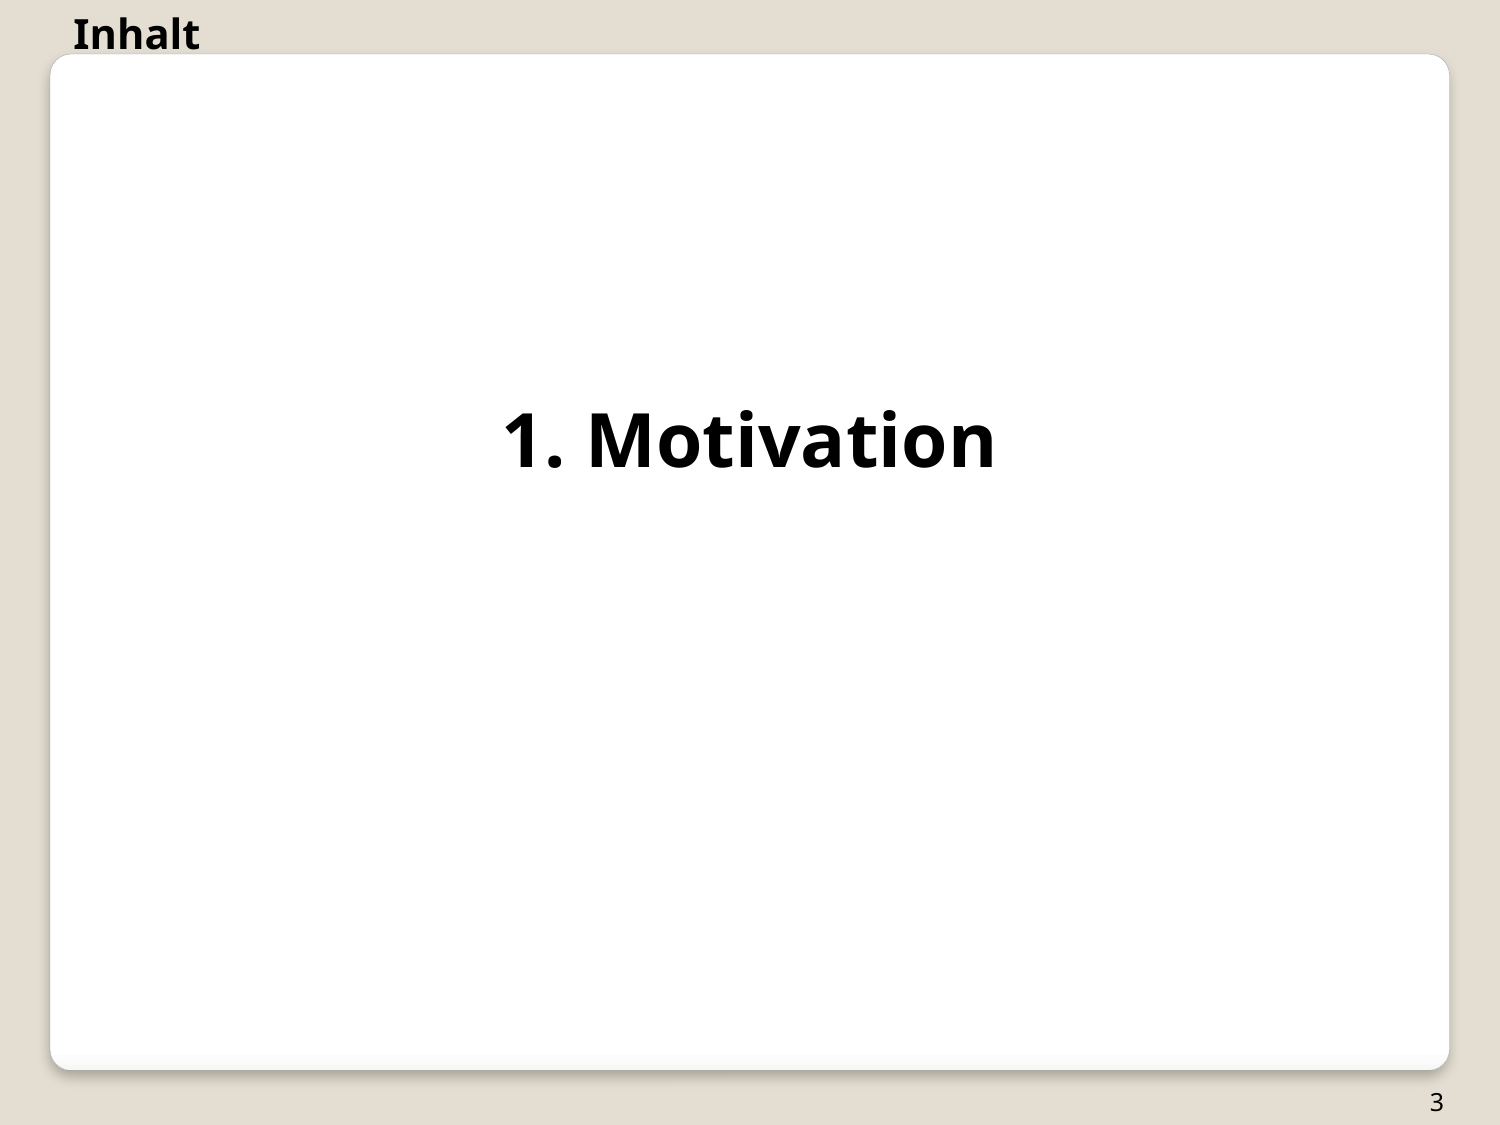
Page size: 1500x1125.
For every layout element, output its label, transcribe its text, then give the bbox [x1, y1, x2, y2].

text_box Inhalt [58, 0, 1325, 65]
text_box 1. Motivation [175, 385, 1325, 490]
